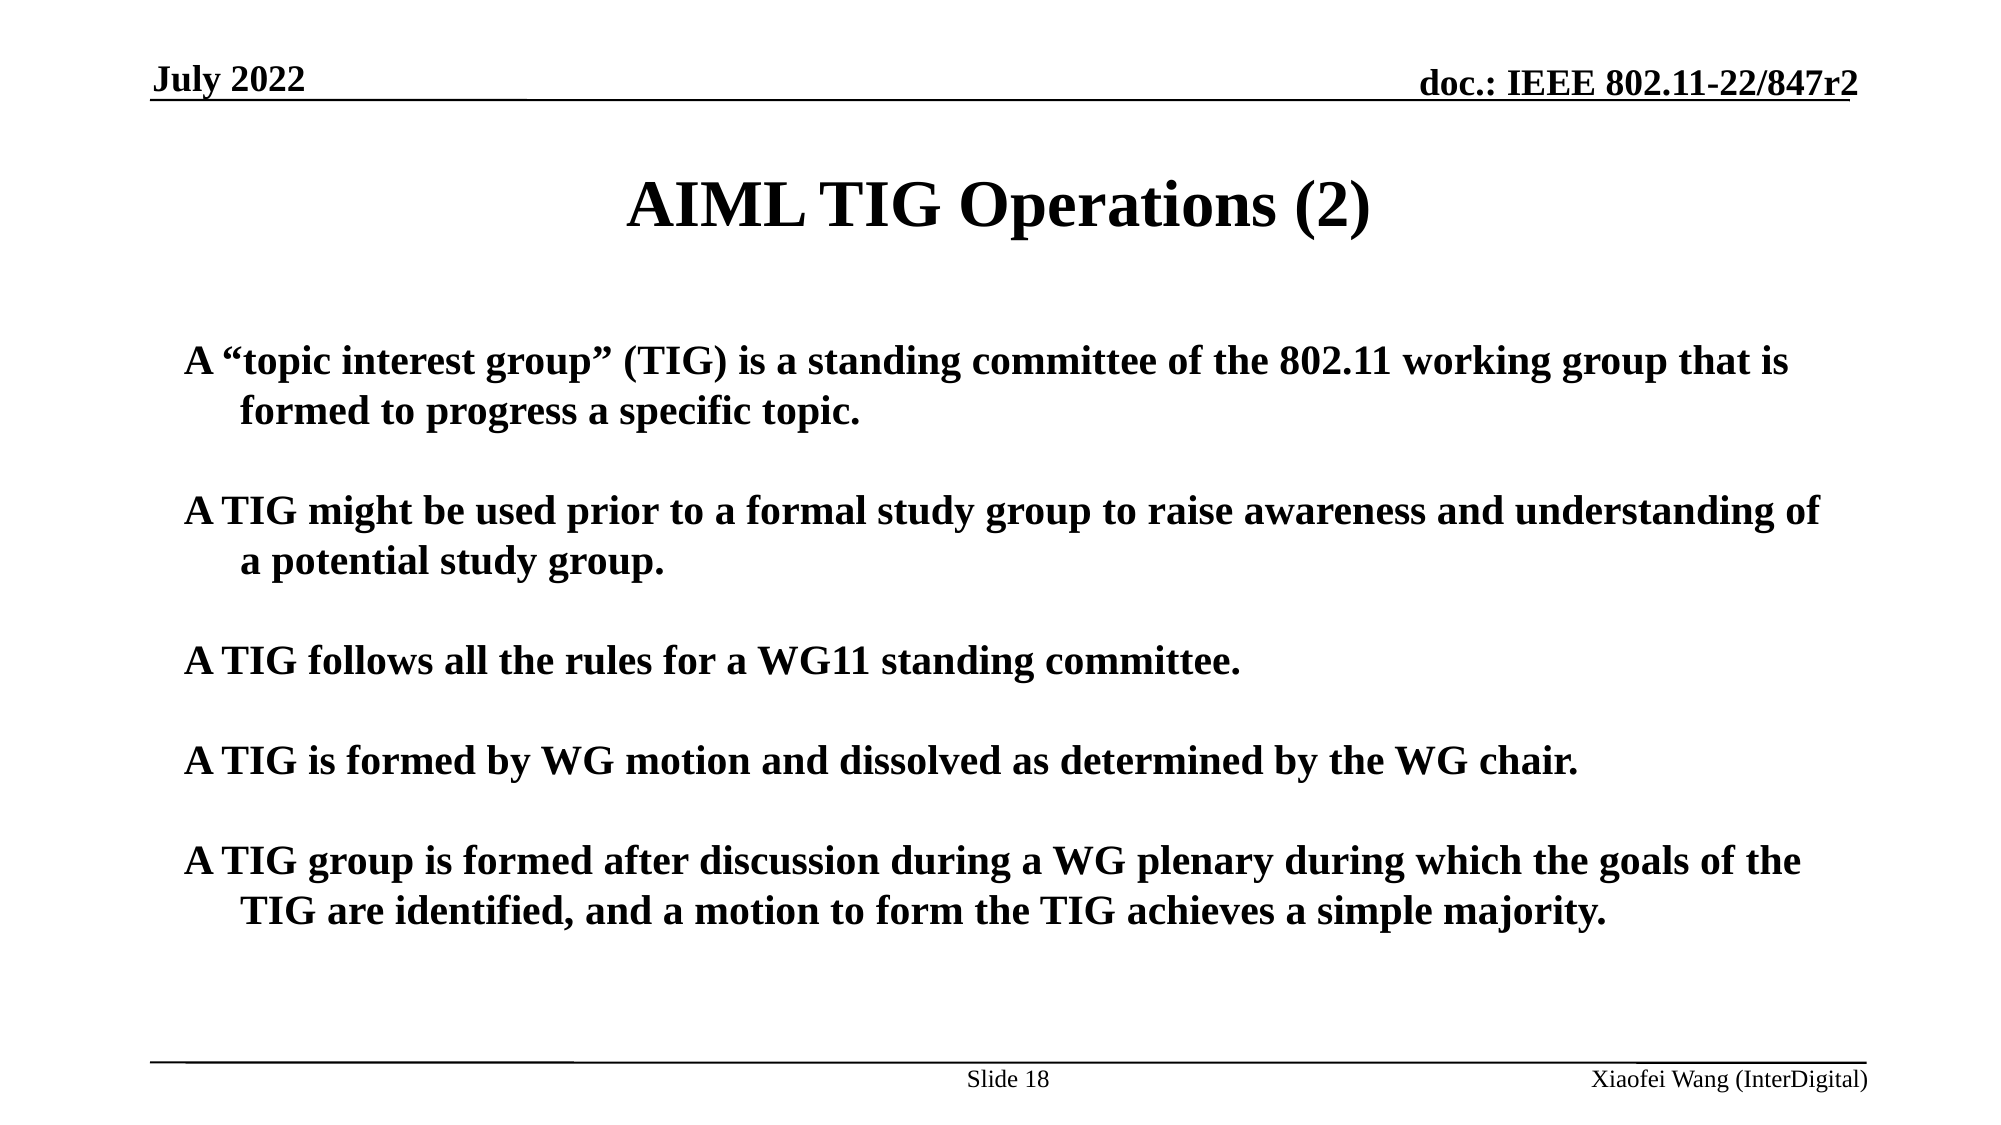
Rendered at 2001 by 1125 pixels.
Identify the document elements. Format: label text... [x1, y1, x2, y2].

slide_number Slide 18 [950, 1061, 1067, 1123]
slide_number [152, 54, 563, 100]
footer Xiaofei Wang (InterDigital) [1171, 1061, 1869, 1093]
title AIML TIG Operations (2) [149, 112, 1850, 288]
list A “topic interest group” (TIG) is a standing committee of the 802.11 working group that is formed to progress a specific topic. A TIG might be used prior to a formal study group to raise awareness and understanding of a potential study group. A TIG follows all the rules for a WG11 standing committee. A TIG is formed by WG motion and dissolved as determined by the WG chair. A TIG group is formed after discussion during a WG plenary during which the goals of the TIG are identified, and a motion to form the TIG achieves a simple majority. [149, 324, 1850, 1000]
